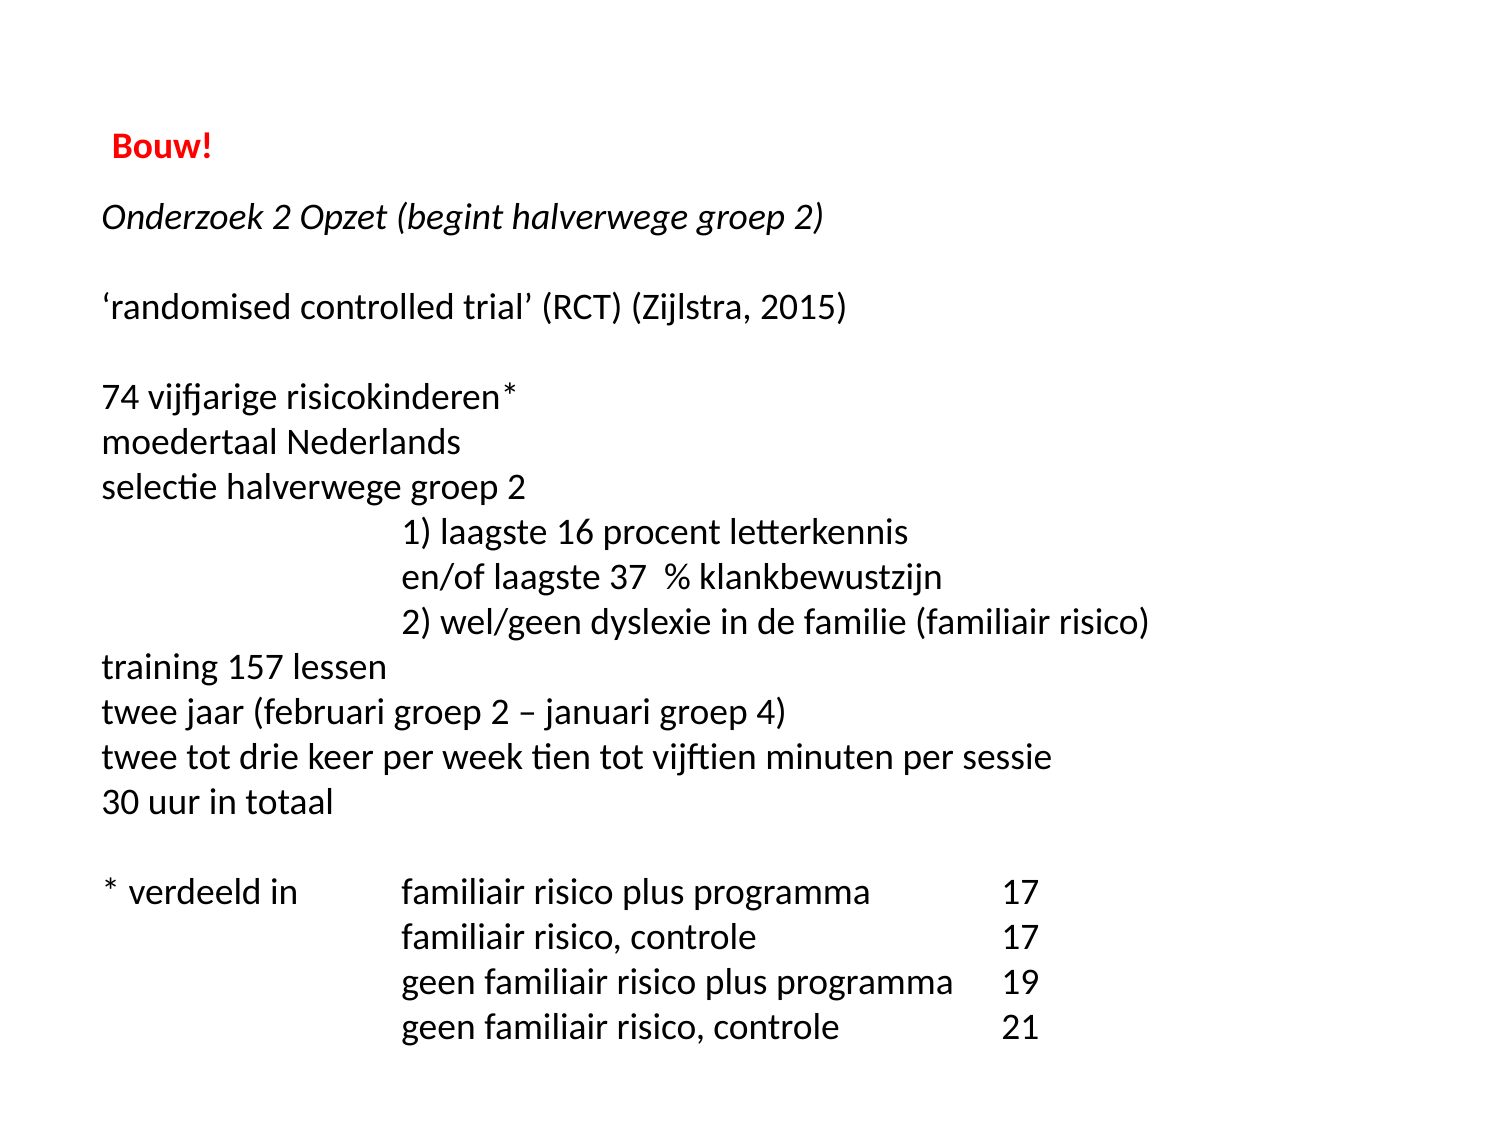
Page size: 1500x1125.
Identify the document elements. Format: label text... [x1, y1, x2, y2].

text_box Onderzoek 2 Opzet (begint halverwege groep 2) ‘randomised controlled trial’ (RCT) (Zijlstra, 2015) 74 vijfjarige risicokinderen* moedertaal Nederlands selectie halverwege groep 2 1) laagste 16 procent letterkennis en/of laagste 37 % klankbewustzijn 2) wel/geen dyslexie in de familie (familiair risico) training 157 lessen twee jaar (februari groep 2 – januari groep 4) twee tot drie keer per week tien tot vijftien minuten per sessie 30 uur in totaal * verdeeld in familiair risico plus programma 17 familiair risico, controle 17 geen familiair risico plus programma 19 geen familiair risico, controle 21 [86, 184, 1398, 1055]
text_box Bouw! [97, 113, 1409, 174]
